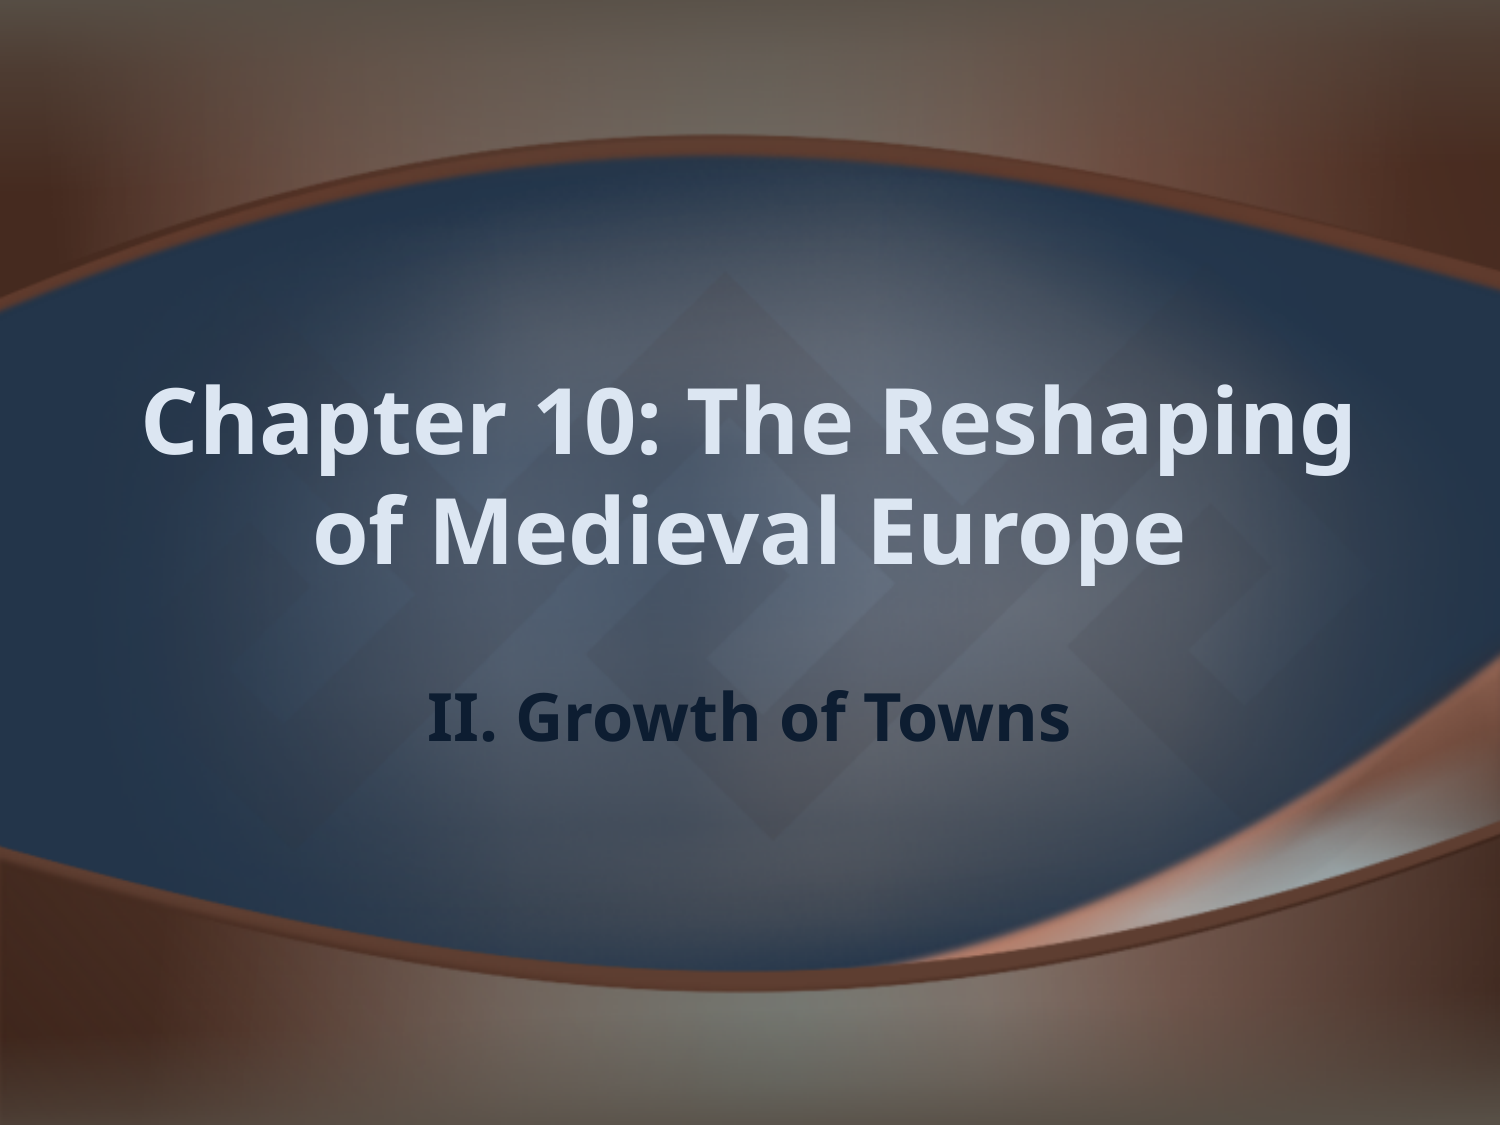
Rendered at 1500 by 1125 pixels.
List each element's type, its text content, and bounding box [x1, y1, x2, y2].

subtitle II. Growth of Towns [225, 667, 1275, 956]
picture [0, 0, 1500, 1125]
title Chapter 10: The Reshaping of Medieval Europe [112, 352, 1388, 594]
